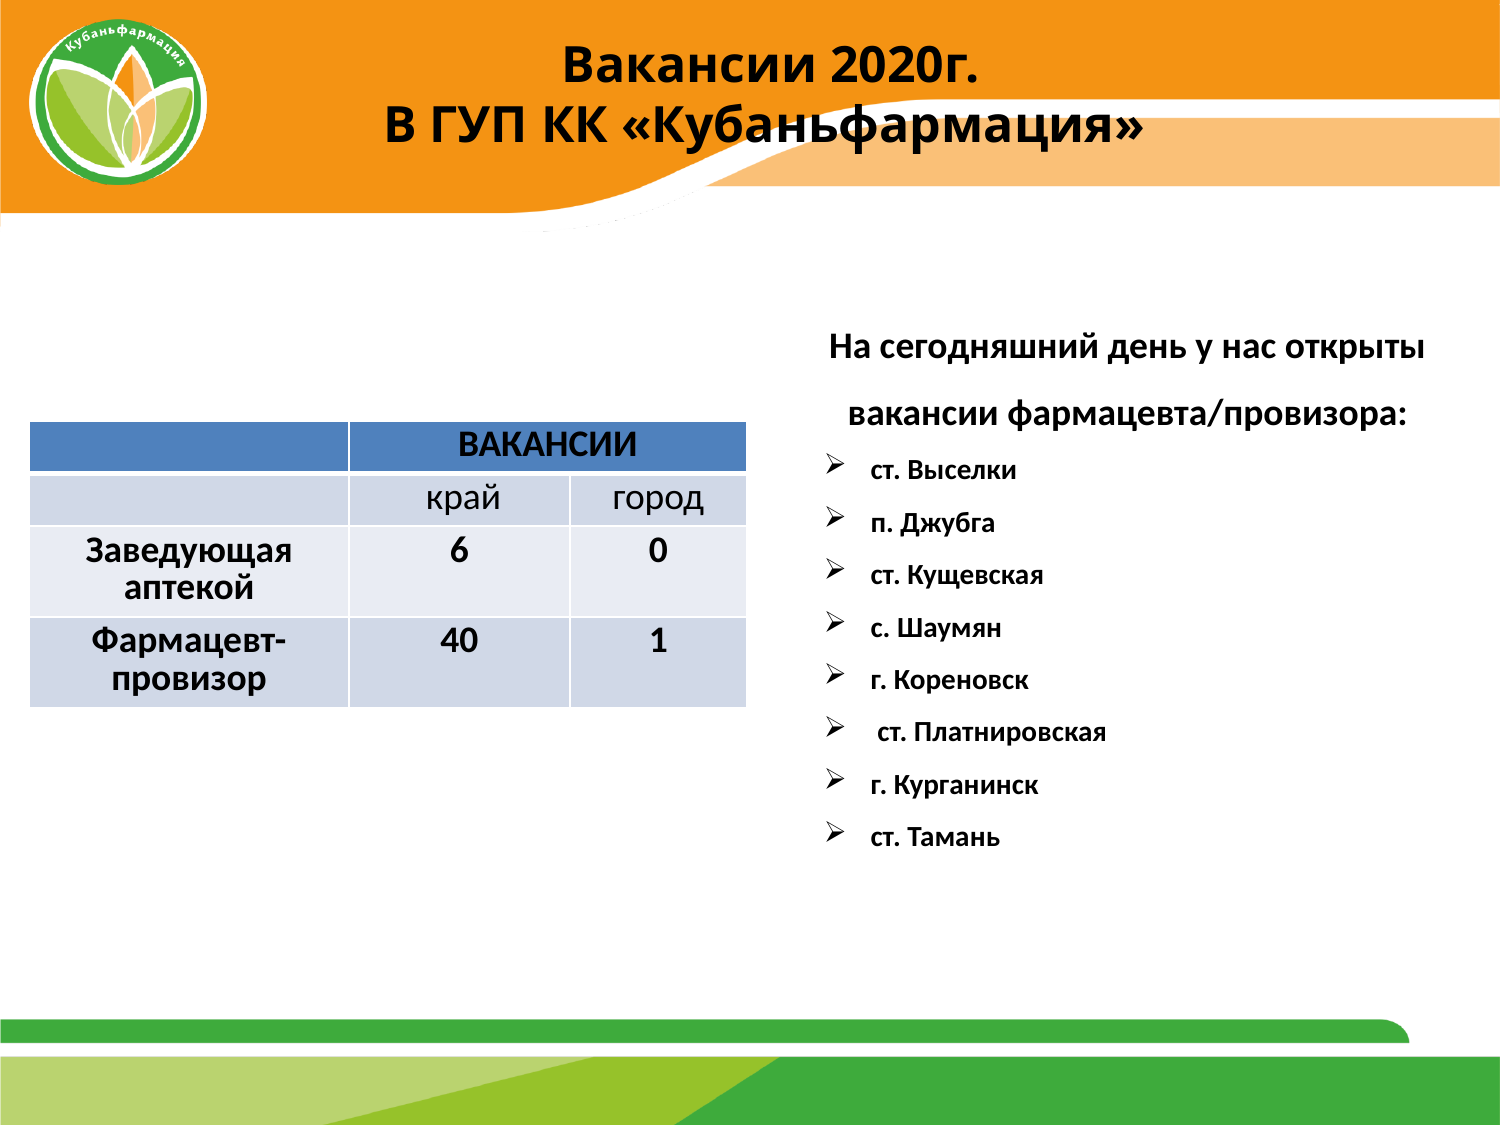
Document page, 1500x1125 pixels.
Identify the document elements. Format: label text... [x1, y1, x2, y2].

table_cell [30, 476, 348, 525]
table_cell город [571, 476, 746, 525]
table_cell Заведующая аптекой [30, 527, 348, 616]
text_box Вакансии 2020г. В ГУП КК «Кубаньфармация» [250, 25, 1291, 161]
table_cell Фармацевт-провизор [30, 618, 348, 707]
table_cell 0 [571, 527, 746, 616]
table_header [30, 422, 348, 471]
text_box [100, 278, 1447, 385]
table_cell 1 [571, 618, 746, 707]
table_header ВАКАНСИИ [350, 422, 746, 471]
picture [0, 0, 1500, 1125]
table_cell 6 [350, 527, 569, 616]
table_cell край [350, 476, 569, 525]
table_cell 40 [350, 618, 569, 707]
text_box На сегодняшний день у нас открыты вакансии фармацевта/провизора: ст. Выселки п. Джубга ст. Кущевская с. Шаумян г. Кореновск ст. Платнировская г. Курганинск ст. Тамань [809, 290, 1447, 930]
